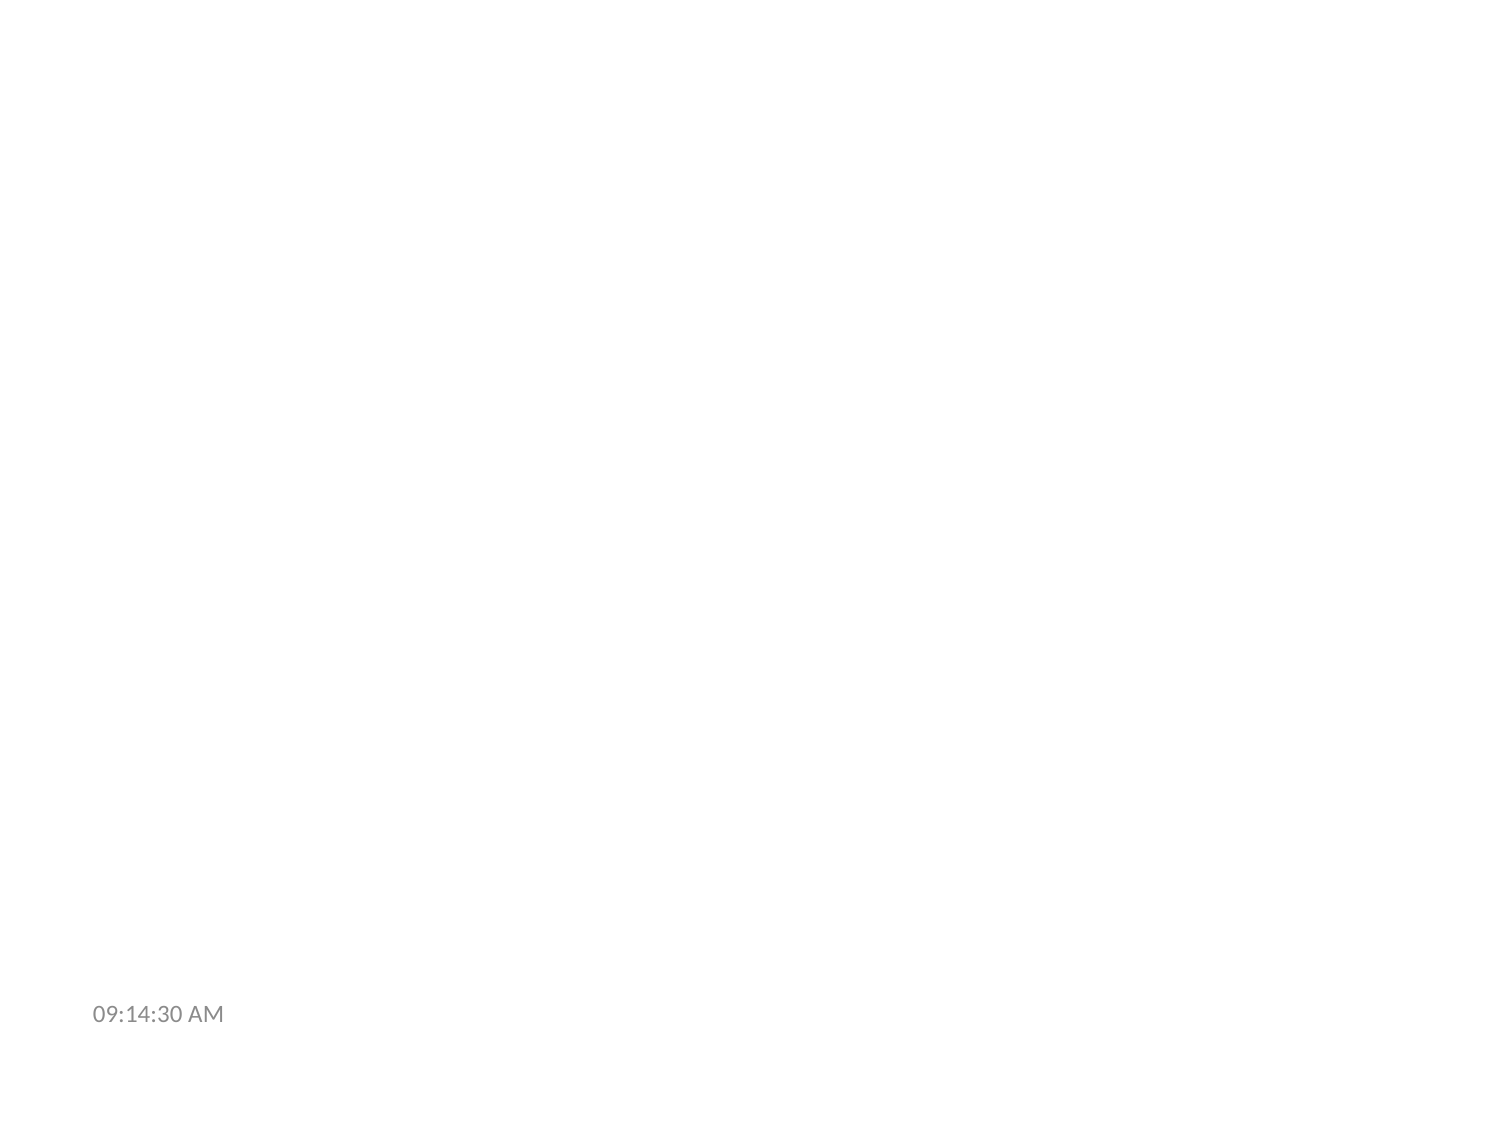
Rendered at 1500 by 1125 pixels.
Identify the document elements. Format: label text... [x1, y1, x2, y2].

text_box 3:35:09 PM [77, 982, 428, 1043]
